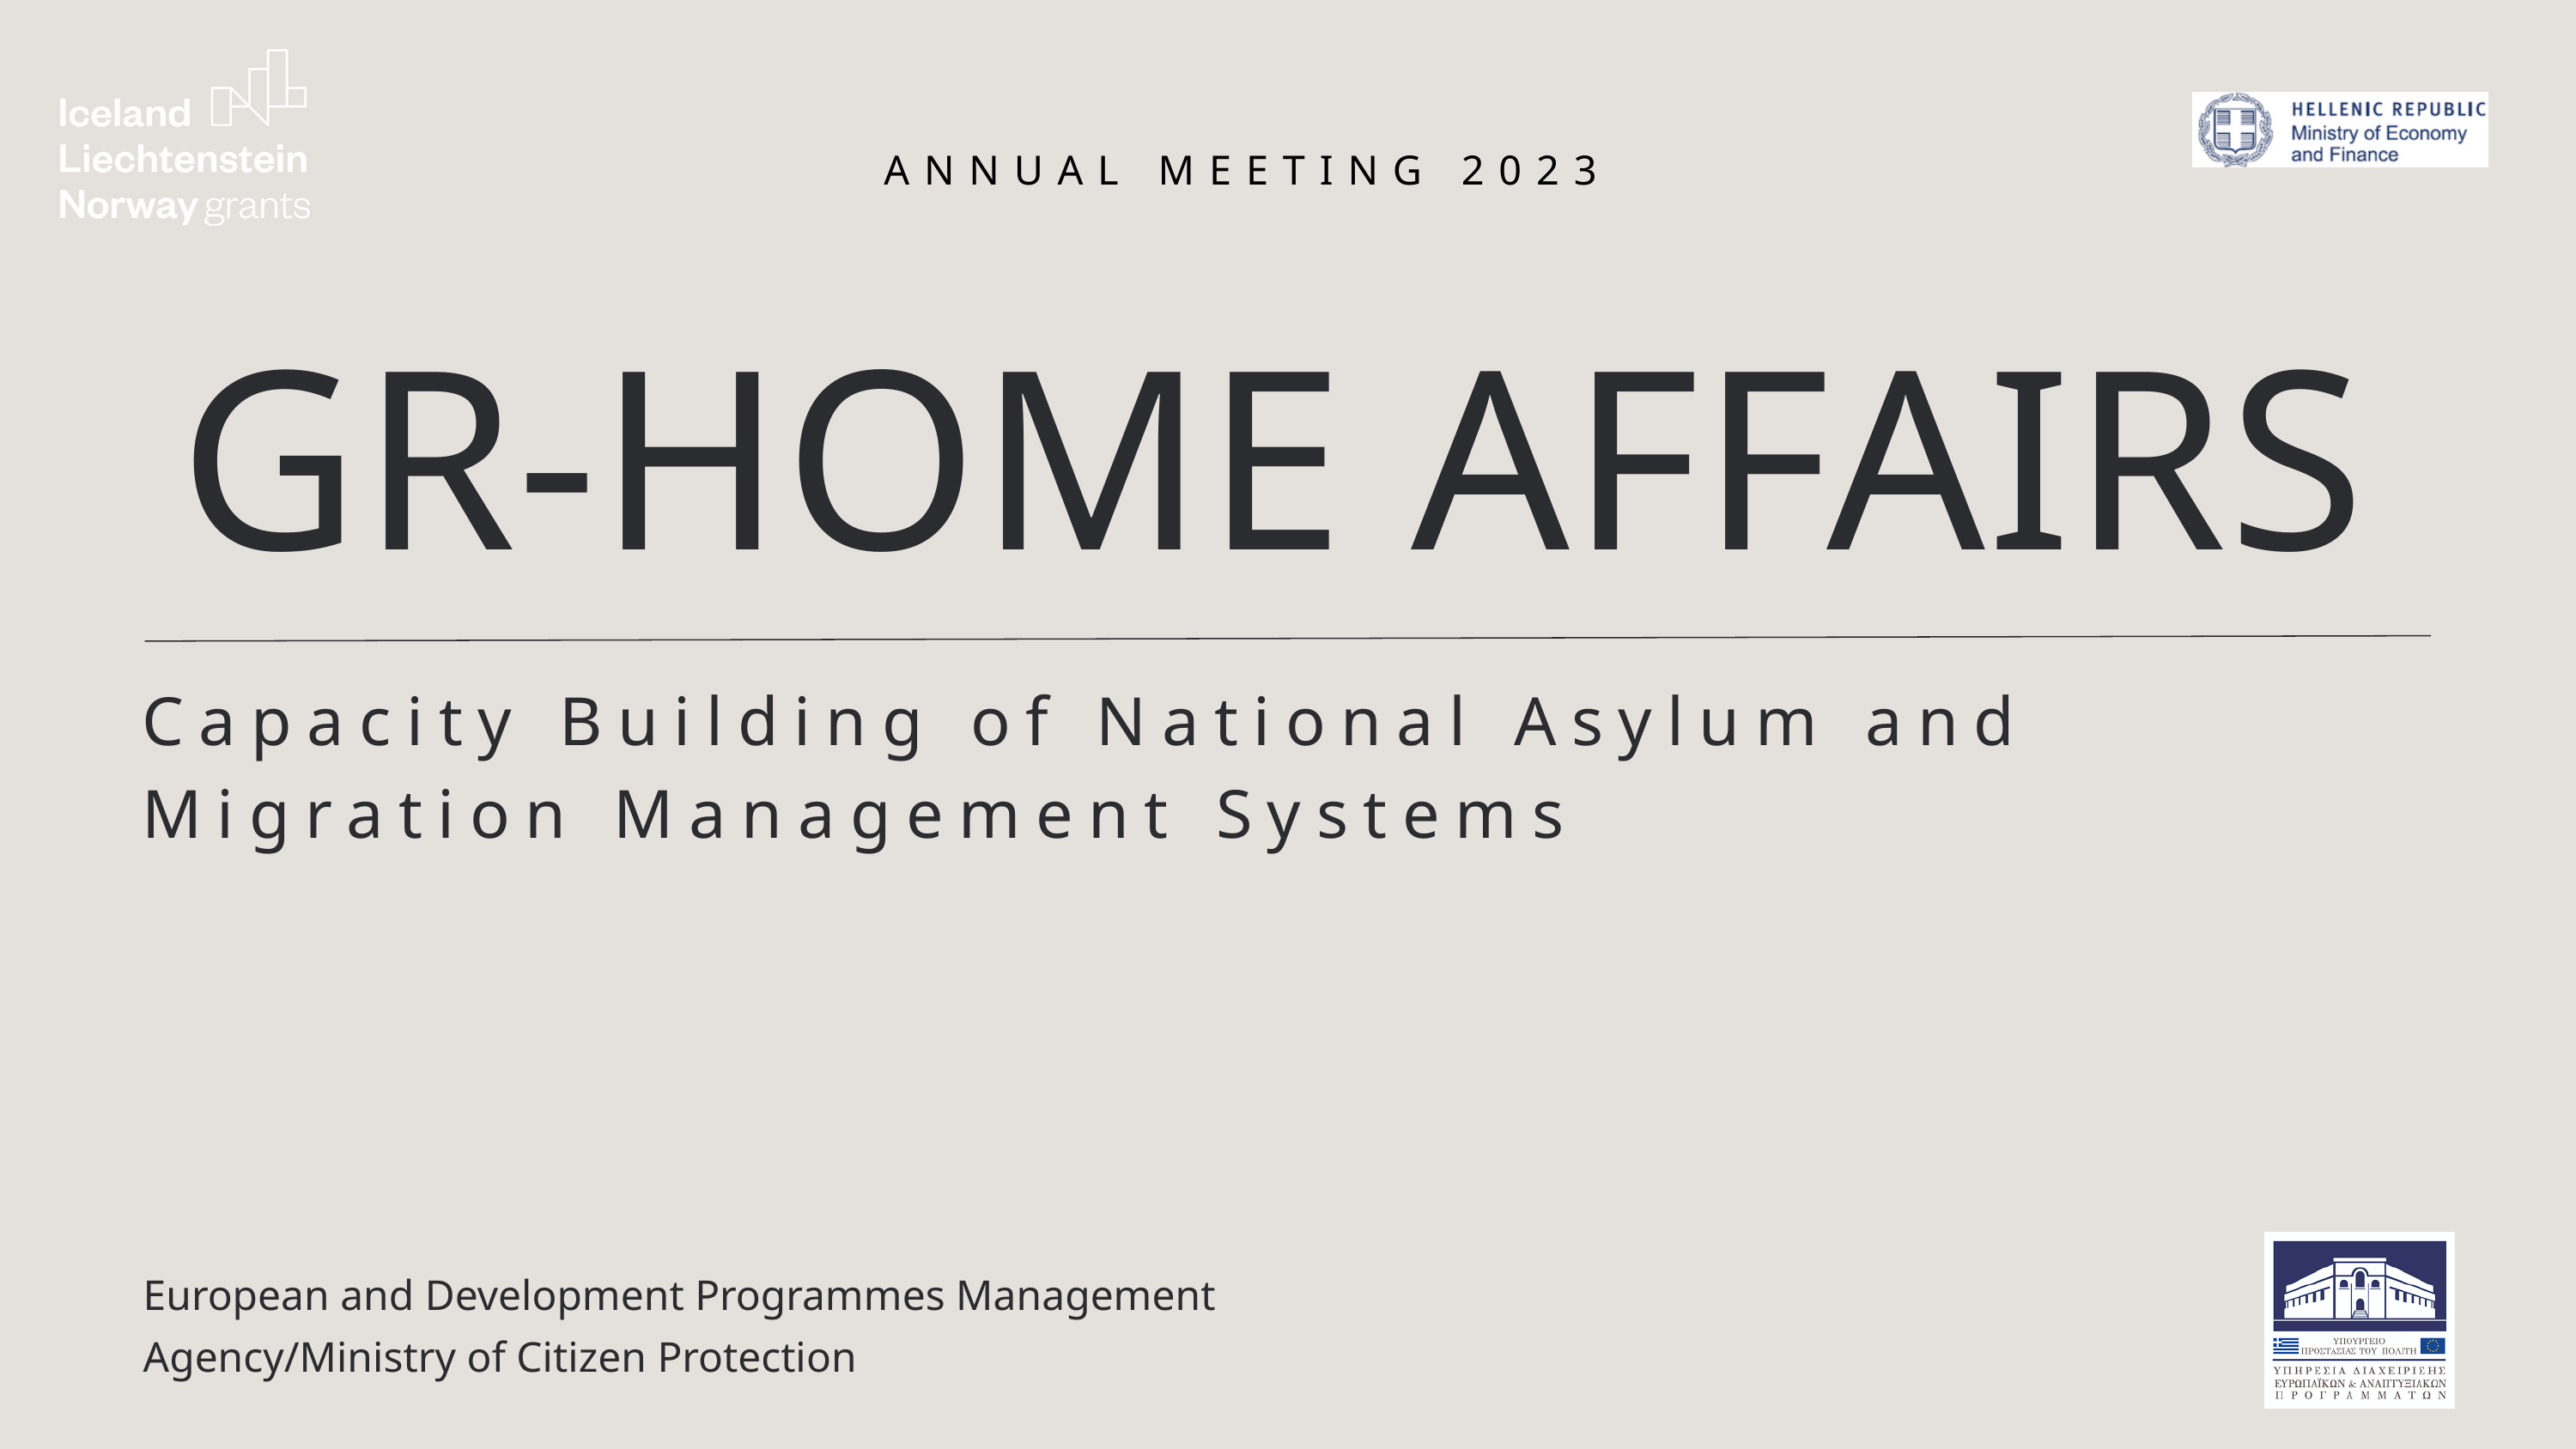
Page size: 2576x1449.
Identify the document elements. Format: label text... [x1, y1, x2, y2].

text_box Capacity Building of National Asylum and Migration Management Systems [142, 665, 2428, 852]
text_box ANNUAL MEETING 2023 [556, 136, 1951, 193]
text_box [58, 49, 311, 227]
picture [2264, 1232, 2455, 1409]
text_box GR-HOME AFFAIRS [119, 327, 2428, 600]
text_box [2192, 92, 2489, 168]
text_box European and Development Programmes Management Agency/Ministry of Citizen Protection [143, 1257, 1251, 1381]
